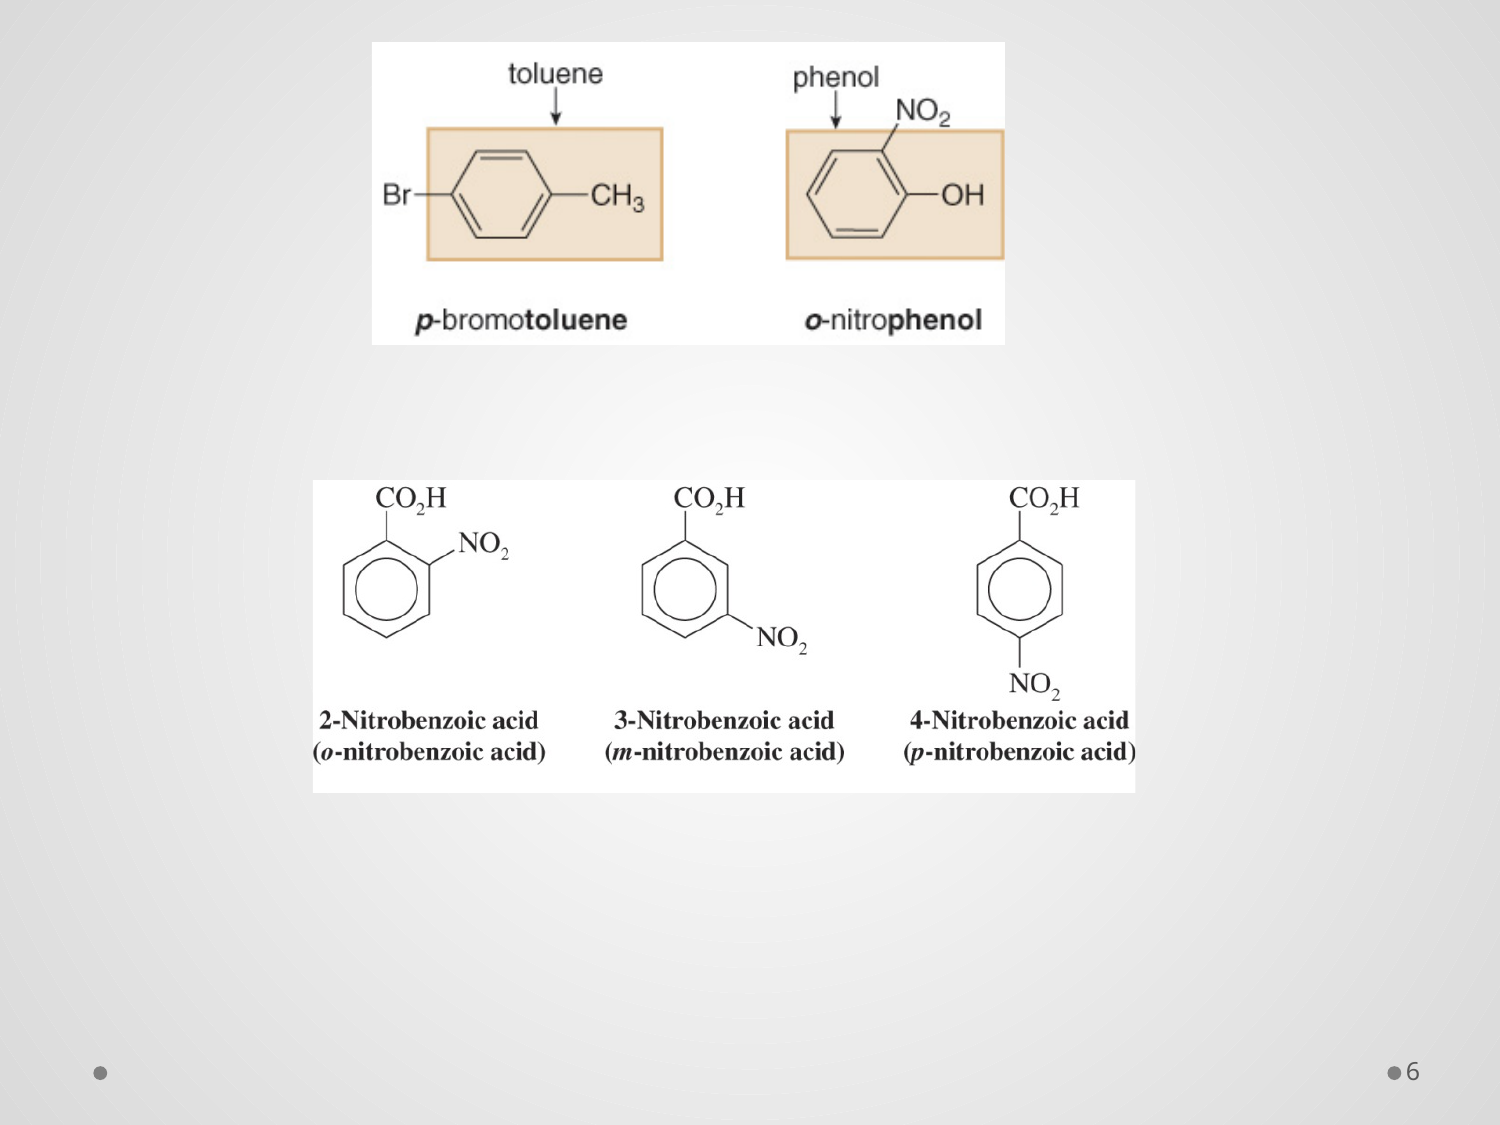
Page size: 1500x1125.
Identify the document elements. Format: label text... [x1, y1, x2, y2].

slide_number 6 [1401, 1042, 1494, 1103]
picture [312, 480, 1136, 793]
picture [371, 42, 1006, 346]
